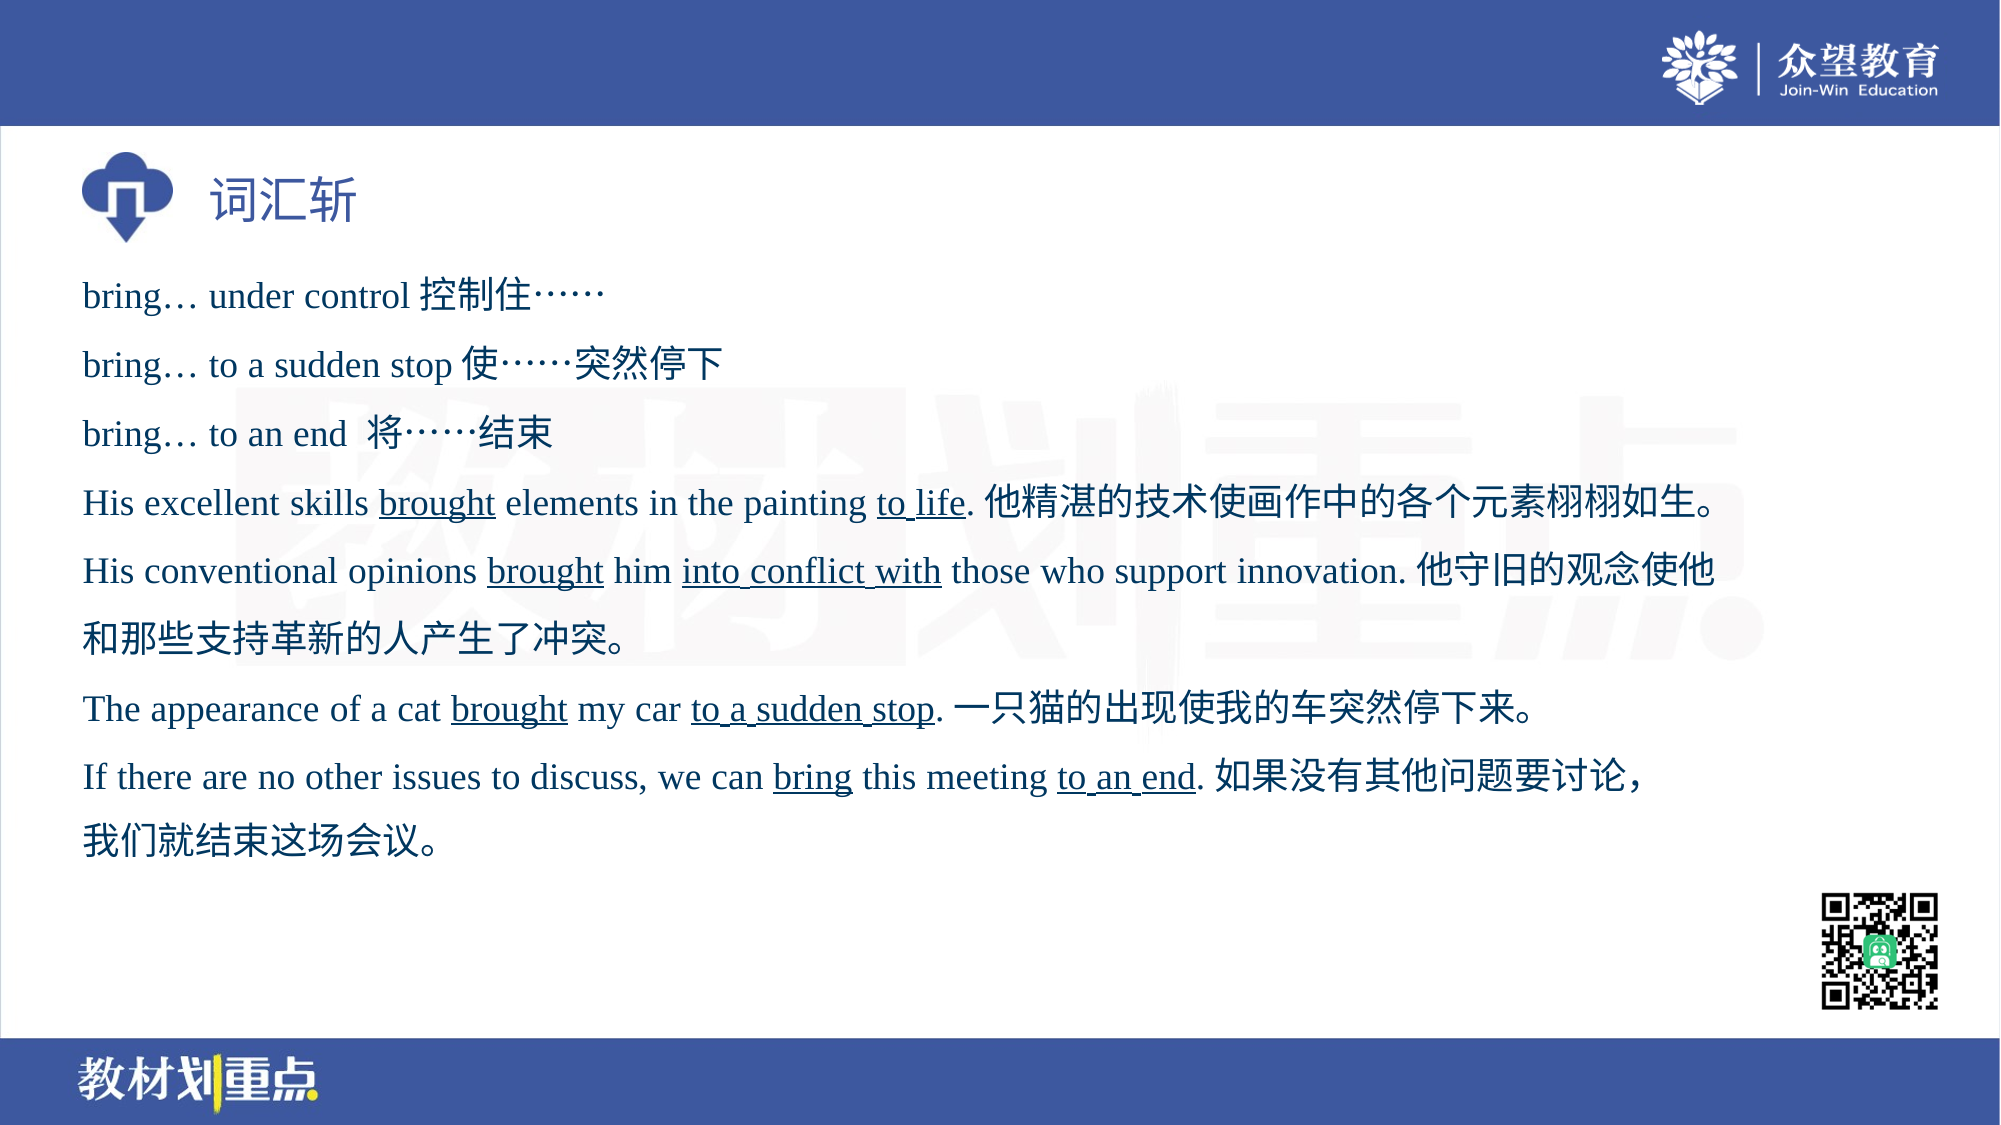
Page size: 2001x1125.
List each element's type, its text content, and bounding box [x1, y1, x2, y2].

picture [0, 0, 2000, 1125]
text_box bring… under control控制住…… bring… to a sudden stop使……突然停下 bring… to an end 将……结束 His excellent skills brought elements in the painting to life.他精湛的技术使画作中的各个元素栩栩如生。 His conventional opinions brought him into conflict with those who support innovation.他守旧的观念使他 和那些支持革新的人产生了冲突。 The appearance of a cat brought my car to a sudden stop.一只猫的出现使我的车突然停下来。 If there are no other issues to discuss, we can bring this meeting to an end.如果没有其他问题要讨论， 我们就结束这场会议。 [82, 247, 1817, 856]
